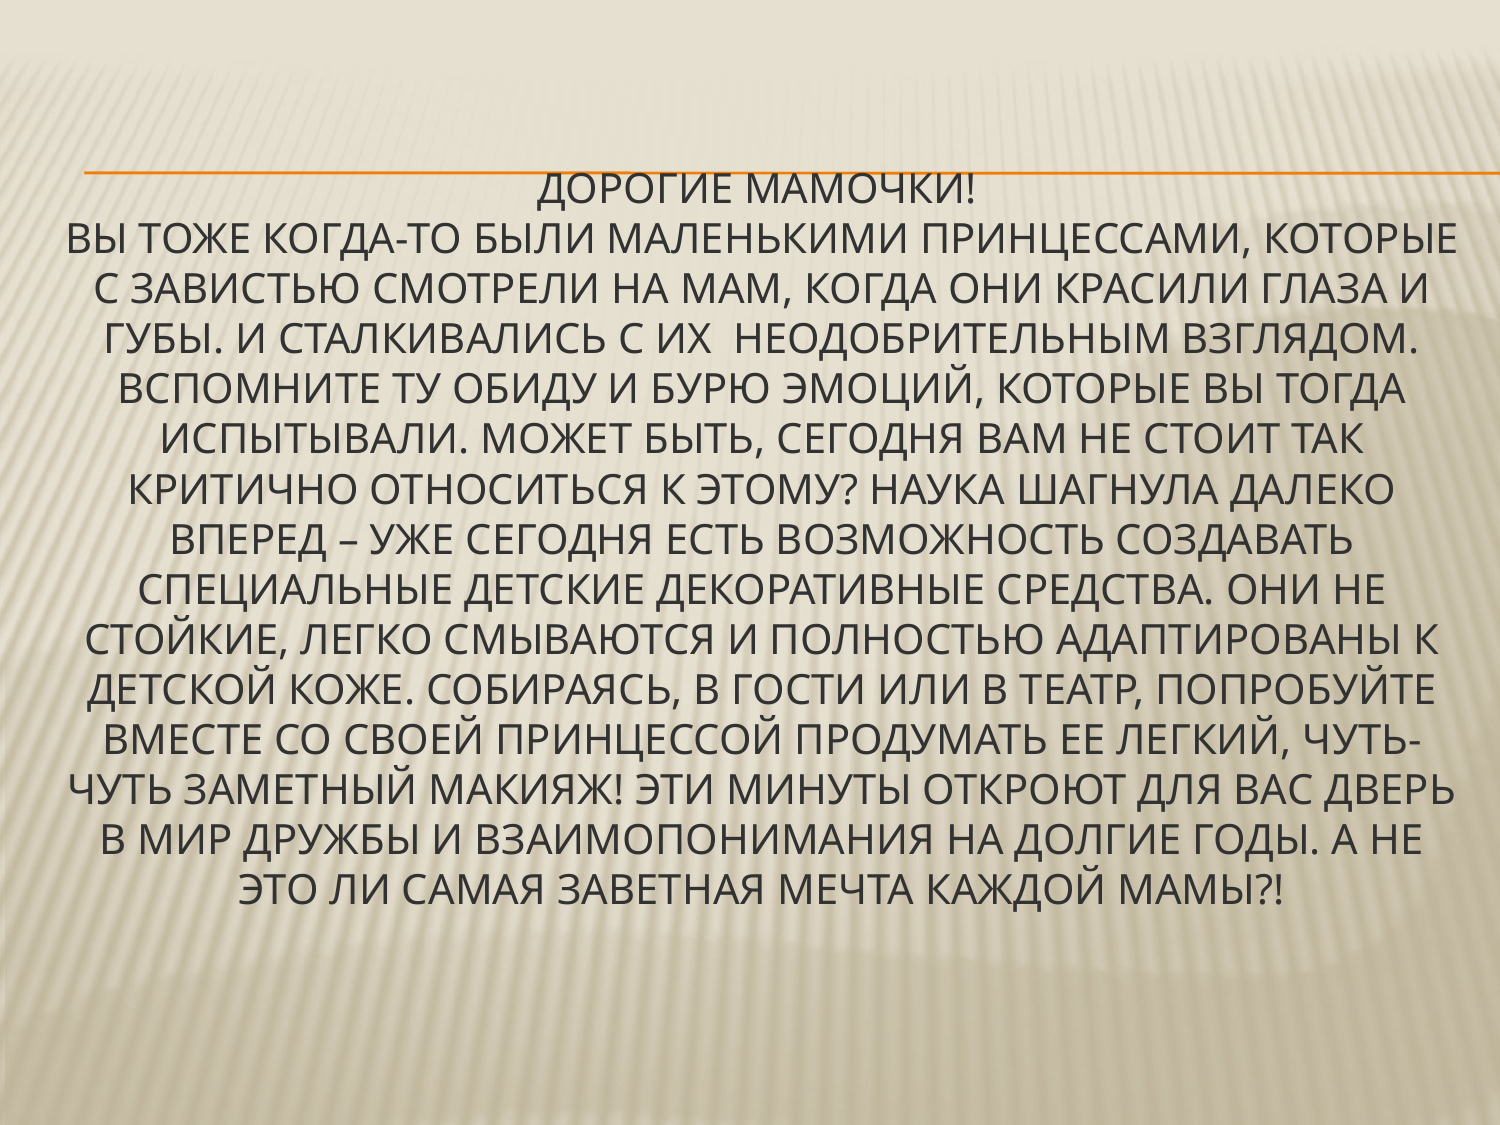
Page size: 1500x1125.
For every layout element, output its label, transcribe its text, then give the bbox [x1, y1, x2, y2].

title Дорогие мамочки! вы тоже когда-то были маленькими принцессами, которые с завистью смотрели на мам, когда они красили глаза и губы. И сталкивались с их неодобрительным взглядом. Вспомните ту обиду и бурю эмоций, которые вы тогда испытывали. Может быть, сегодня вам не стоит так критично относиться к этому? Наука шагнула далеко вперед – уже сегодня есть возможность создавать специальные детские декоративные средства. Они не стойкие, легко смываются и полностью адаптированы к детской коже. Собираясь, в гости или в театр, попробуйте вместе со своей Принцессой продумать ее легкий, чуть-чуть заметный макияж! Эти минуты откроют для вас дверь в мир дружбы и взаимопонимания на долгие годы. А не это ли самая заветная мечта каждой мамы?! [49, 75, 1475, 1050]
